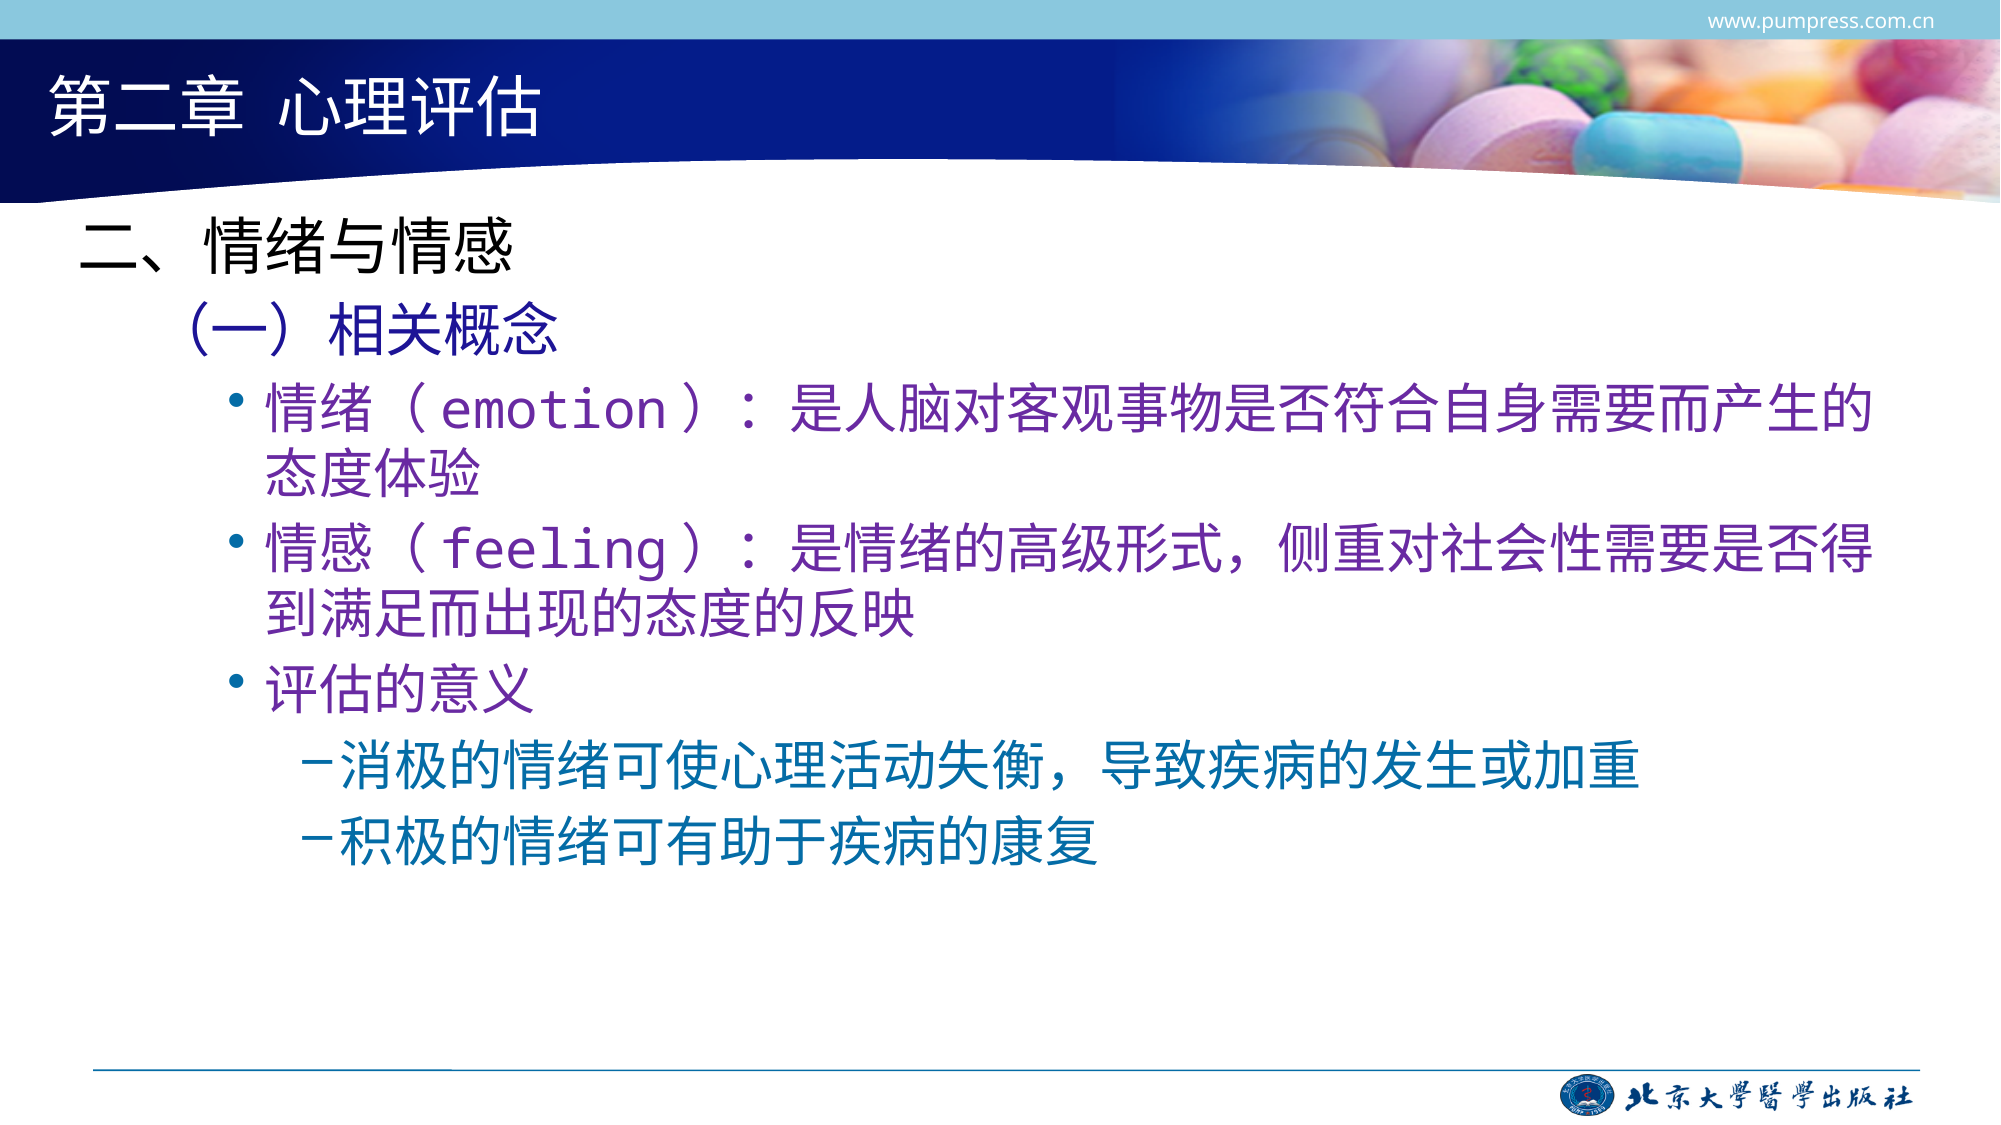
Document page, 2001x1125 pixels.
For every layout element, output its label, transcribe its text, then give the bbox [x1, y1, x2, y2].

slide_number www.pumpress.com.cn [1366, 0, 1951, 38]
title 第二章 心理评估 [30, 58, 1799, 152]
picture [1560, 1074, 1915, 1118]
picture [0, 40, 2000, 203]
list 二、情绪与情感 （一）相关概念 情绪（emotion）：是人脑对客观事物是否符合自身需要而产生的态度体验 情感（feeling）：是情绪的高级形式，侧重对社会性需要是否得到满足而出现的态度的反映 评估的意义 消极的情绪可使心理活动失衡，导致疾病的发生或加重 积极的情绪可有助于疾病的康复 [62, 198, 1902, 1000]
